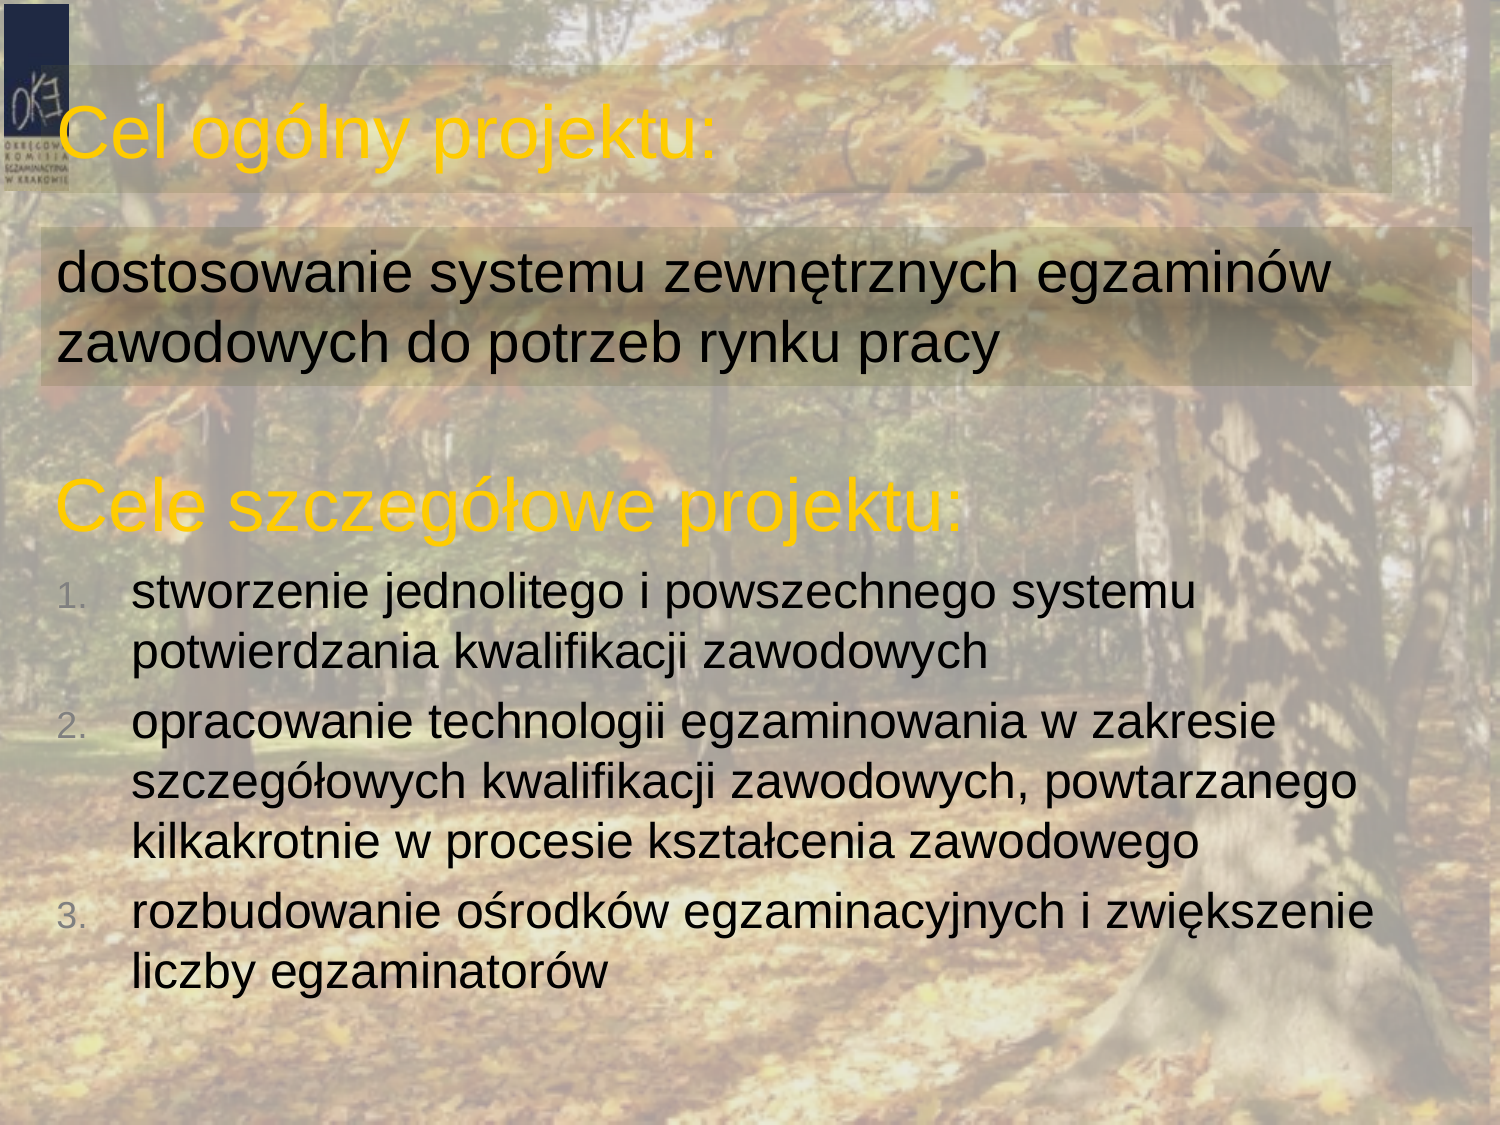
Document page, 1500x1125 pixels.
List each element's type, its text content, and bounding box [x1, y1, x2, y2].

text_box stworzenie jednolitego i powszechnego systemu potwierdzania kwalifikacji zawodowych opracowanie technologii egzaminowania w zakresie szczegółowych kwalifikacji zawodowych, powtarzanego kilkakrotnie w procesie kształcenia zawodowego rozbudowanie ośrodków egzaminacyjnych i zwiększenie liczby egzaminatorów [41, 551, 1426, 1048]
title Cel ogólny projektu: [41, 65, 1392, 193]
text_box Cele szczegółowe projektu: [39, 437, 1390, 566]
list dostosowanie systemu zewnętrznych egzaminów zawodowych do potrzeb rynku pracy [41, 226, 1472, 386]
